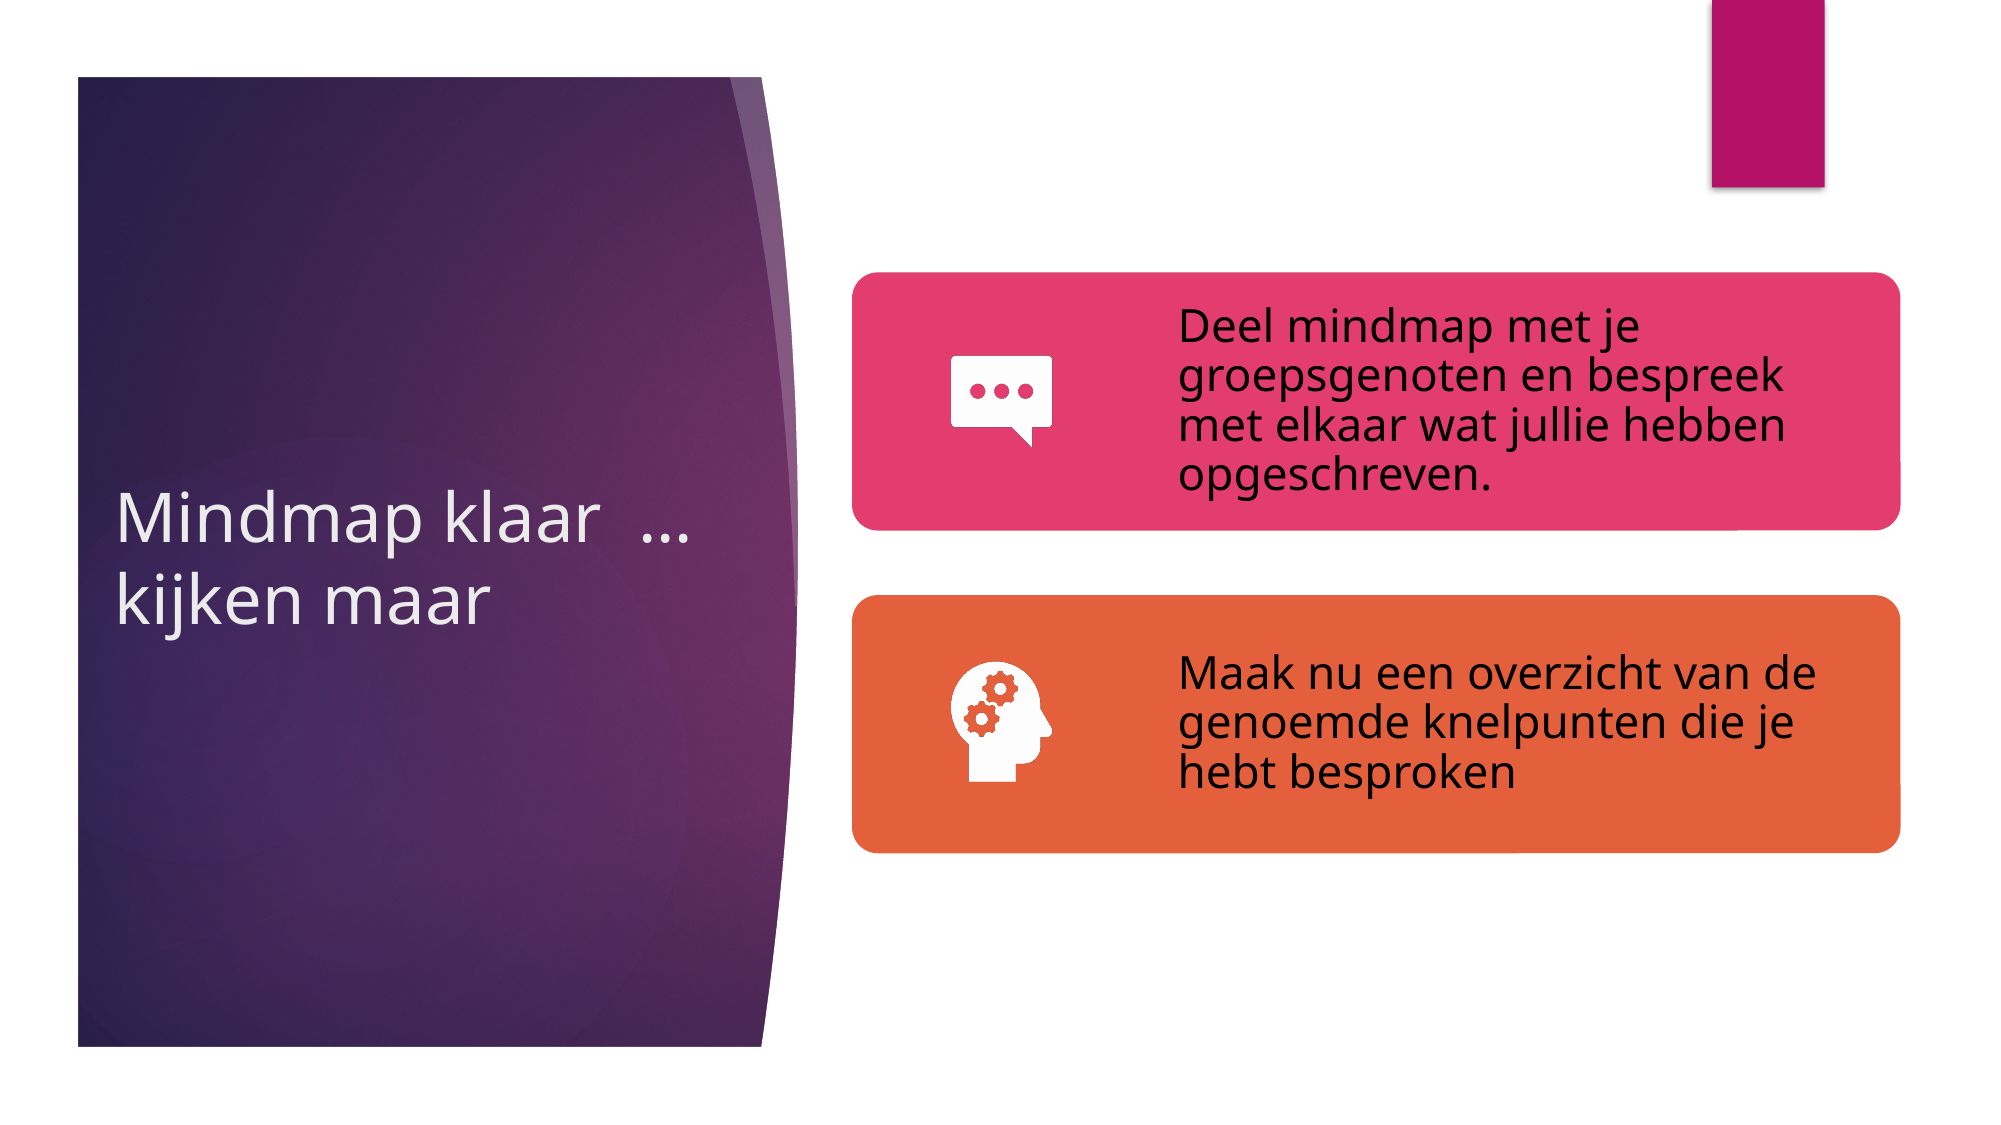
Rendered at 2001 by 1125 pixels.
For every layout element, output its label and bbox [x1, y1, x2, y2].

text_box [0, 0, 2000, 1125]
list [851, 132, 1901, 994]
